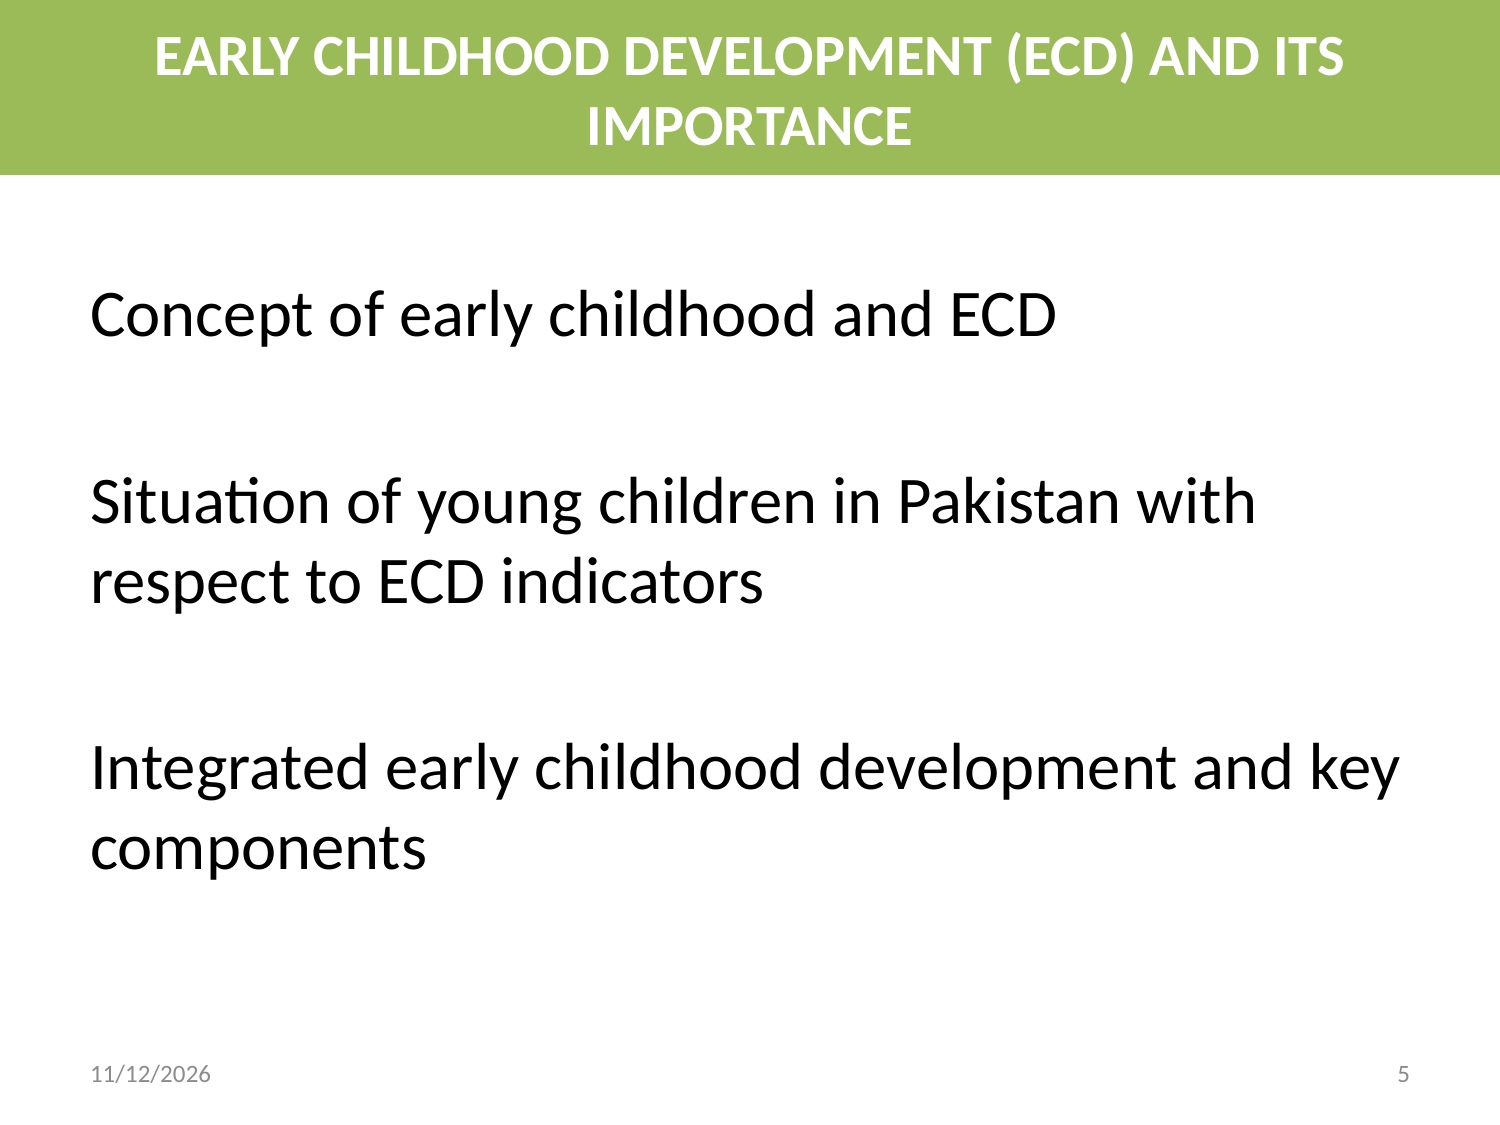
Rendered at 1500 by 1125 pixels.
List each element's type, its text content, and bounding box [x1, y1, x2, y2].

text_box EARLY CHILDHOOD DEVELOPMENT (ECD) AND ITS IMPORTANCE [0, 0, 1500, 175]
list Concept of early childhood and ECD Situation of young children in Pakistan with respect to ECD indicators Integrated early childhood development and key components [75, 262, 1425, 1005]
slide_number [75, 1042, 425, 1103]
slide_number 5 [1074, 1042, 1425, 1103]
